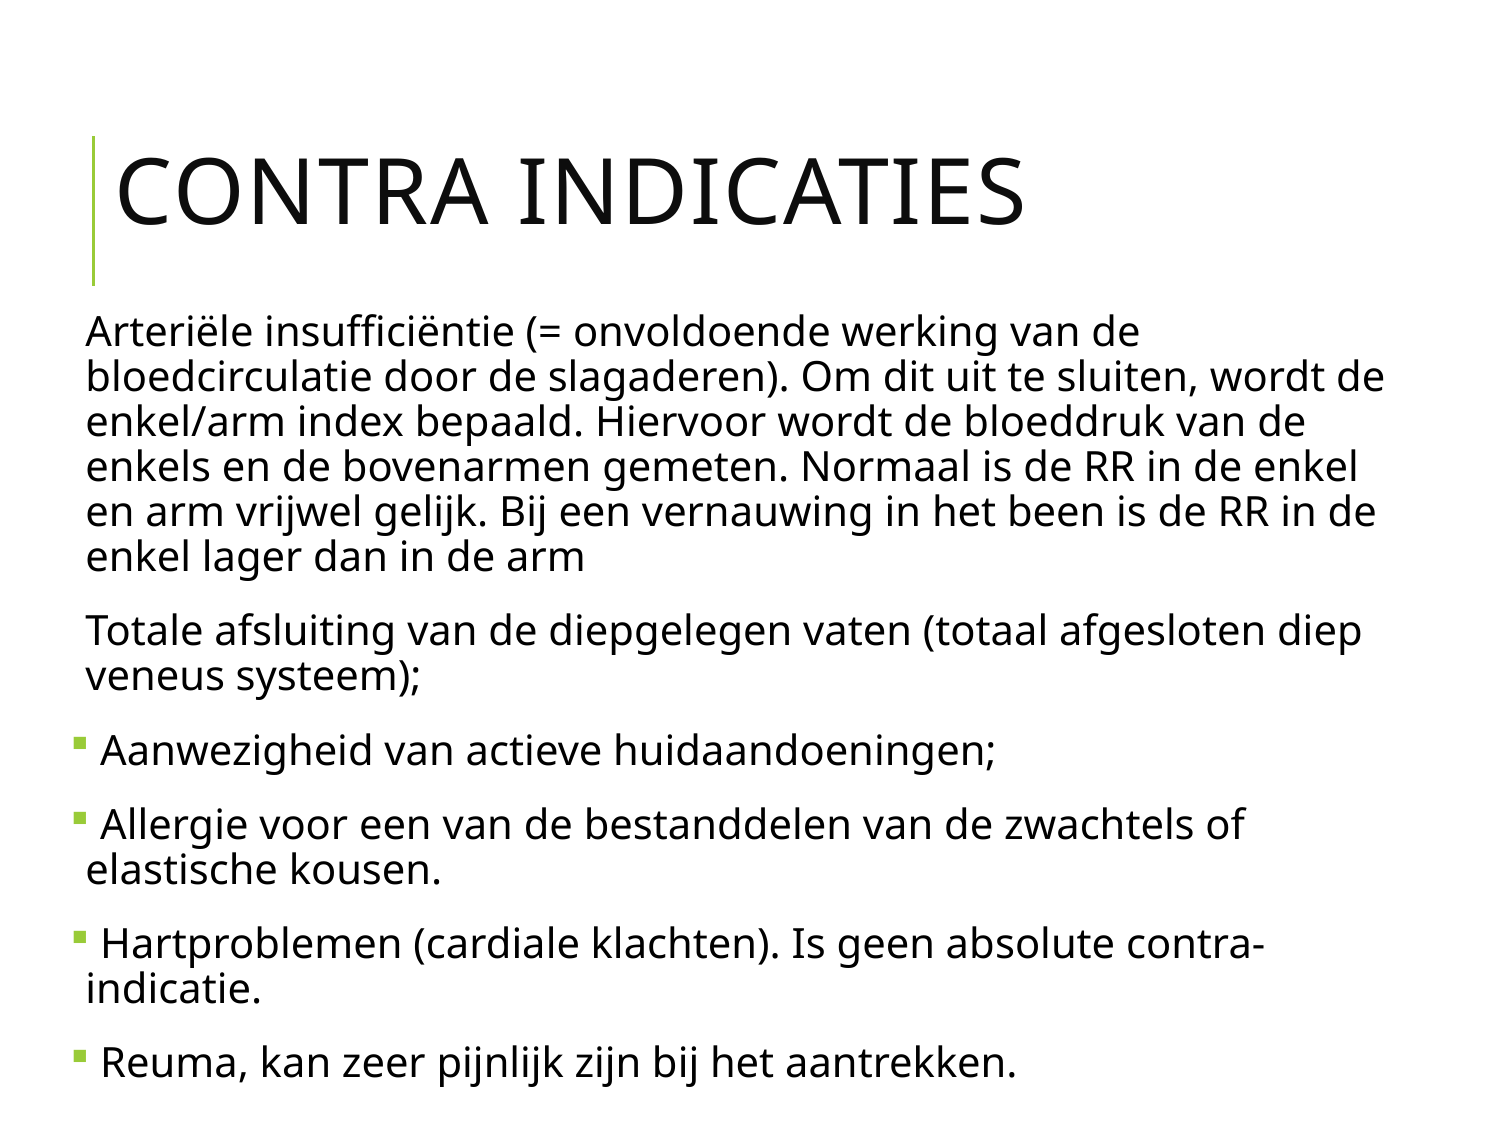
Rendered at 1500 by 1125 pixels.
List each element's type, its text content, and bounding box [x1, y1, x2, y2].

title Contra indicaties [100, 108, 1411, 287]
list Arteriële insufficiëntie (= onvoldoende werking van de bloedcirculatie door de slagaderen). Om dit uit te sluiten, wordt de enkel/arm index bepaald. Hiervoor wordt de bloeddruk van de enkels en de bovenarmen gemeten. Normaal is de RR in de enkel en arm vrijwel gelijk. Bij een vernauwing in het been is de RR in de enkel lager dan in de arm Totale afsluiting van de diepgelegen vaten (totaal afgesloten diep veneus systeem); Aanwezigheid van actieve huidaandoeningen; Allergie voor een van de bestanddelen van de zwachtels of elastische kousen. Hartproblemen (cardiale klachten). Is geen absolute contra-indicatie. Reuma, kan zeer pijnlijk zijn bij het aantrekken. [62, 302, 1415, 1107]
